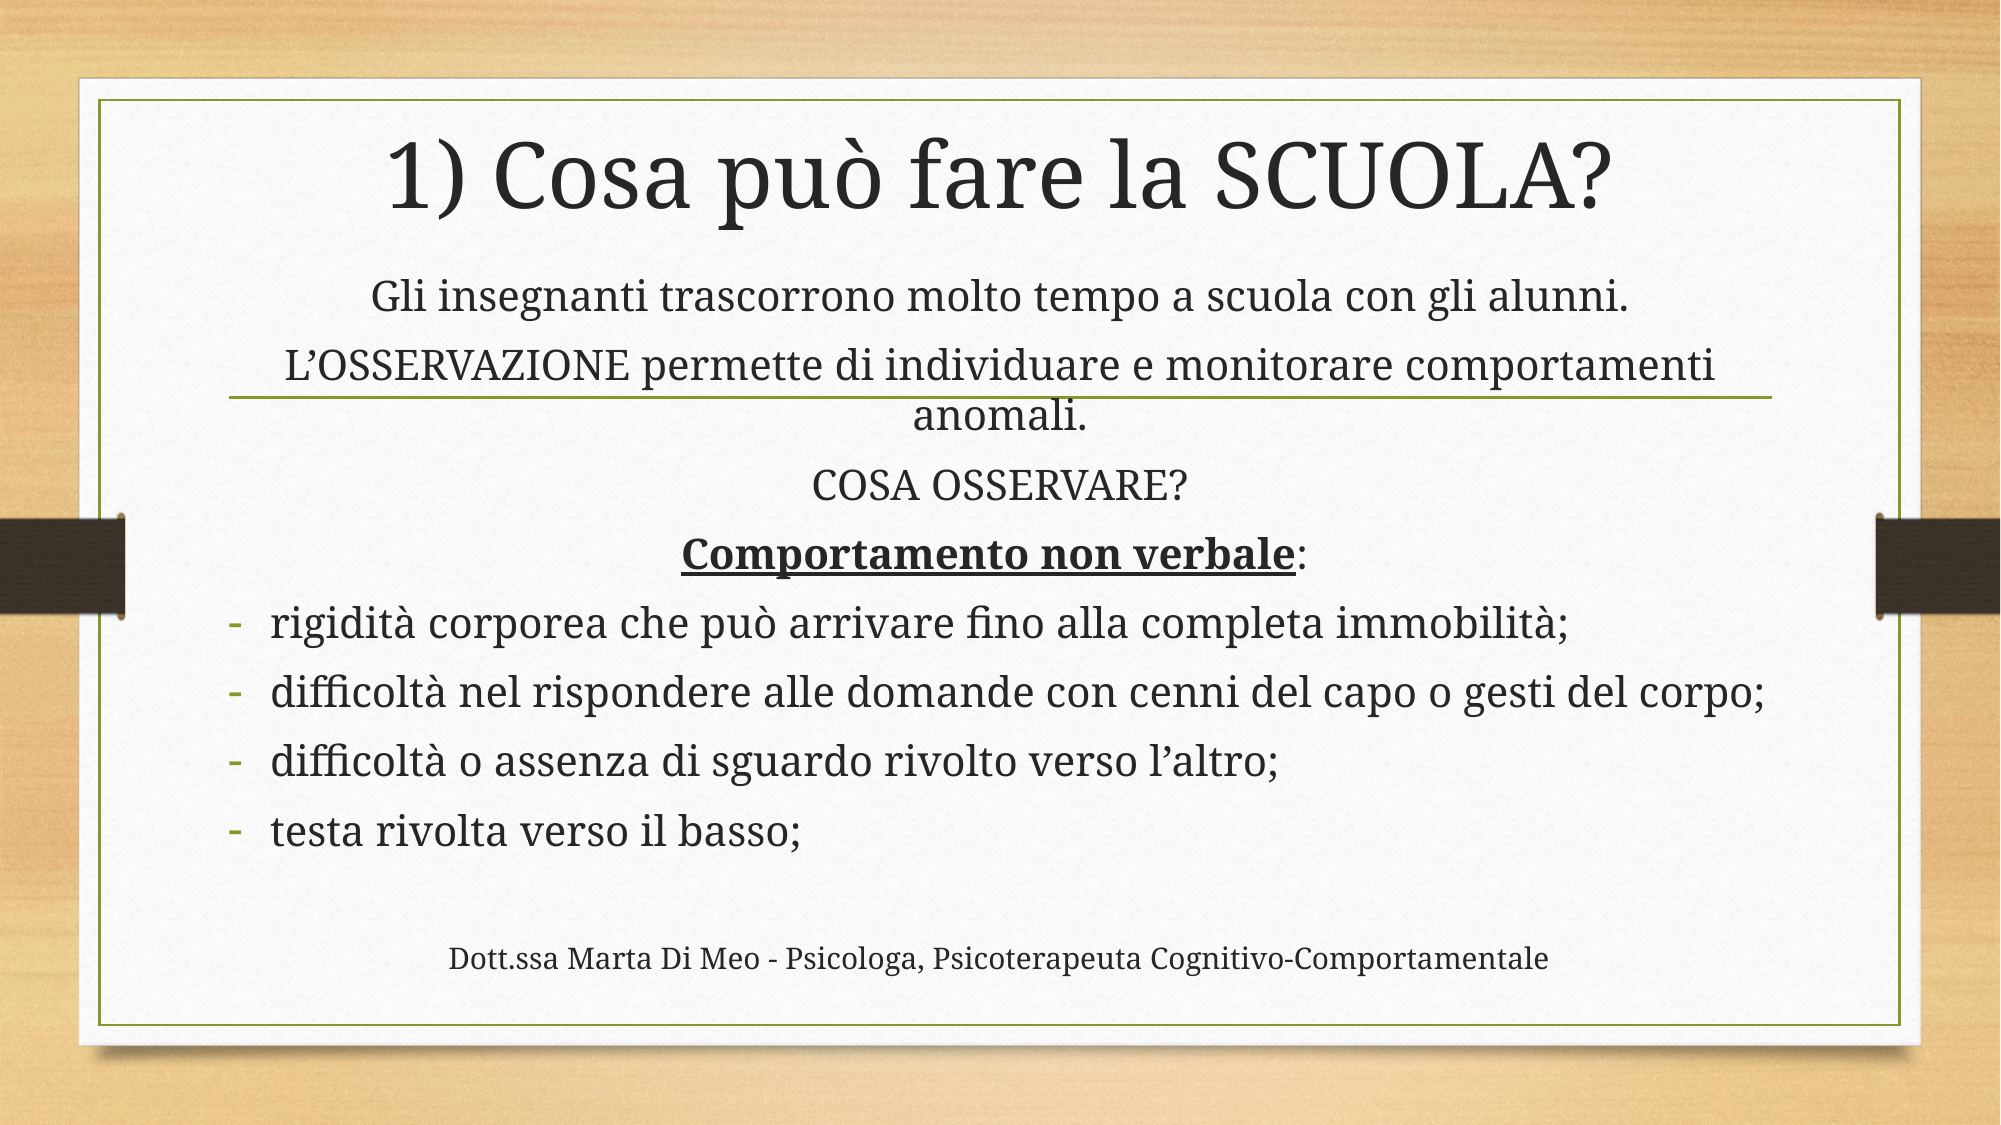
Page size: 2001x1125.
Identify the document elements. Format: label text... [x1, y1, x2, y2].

picture [0, 0, 2001, 1125]
list Gli insegnanti trascorrono molto tempo a scuola con gli alunni. L’OSSERVAZIONE permette di individuare e monitorare comportamenti anomali. COSA OSSERVARE? Comportamento non verbale: rigidità corporea che può arrivare fino alla completa immobilità; difficoltà nel rispondere alle domande con cenni del capo o gesti del corpo; difficoltà o assenza di sguardo rivolto verso l’altro; testa rivolta verso il basso; Dott.ssa Marta Di Meo - Psicologa, Psicoterapeuta Cognitivo-Comportamentale [212, 192, 1788, 999]
title 1) Cosa può fare la SCUOLA? [212, 64, 1788, 192]
